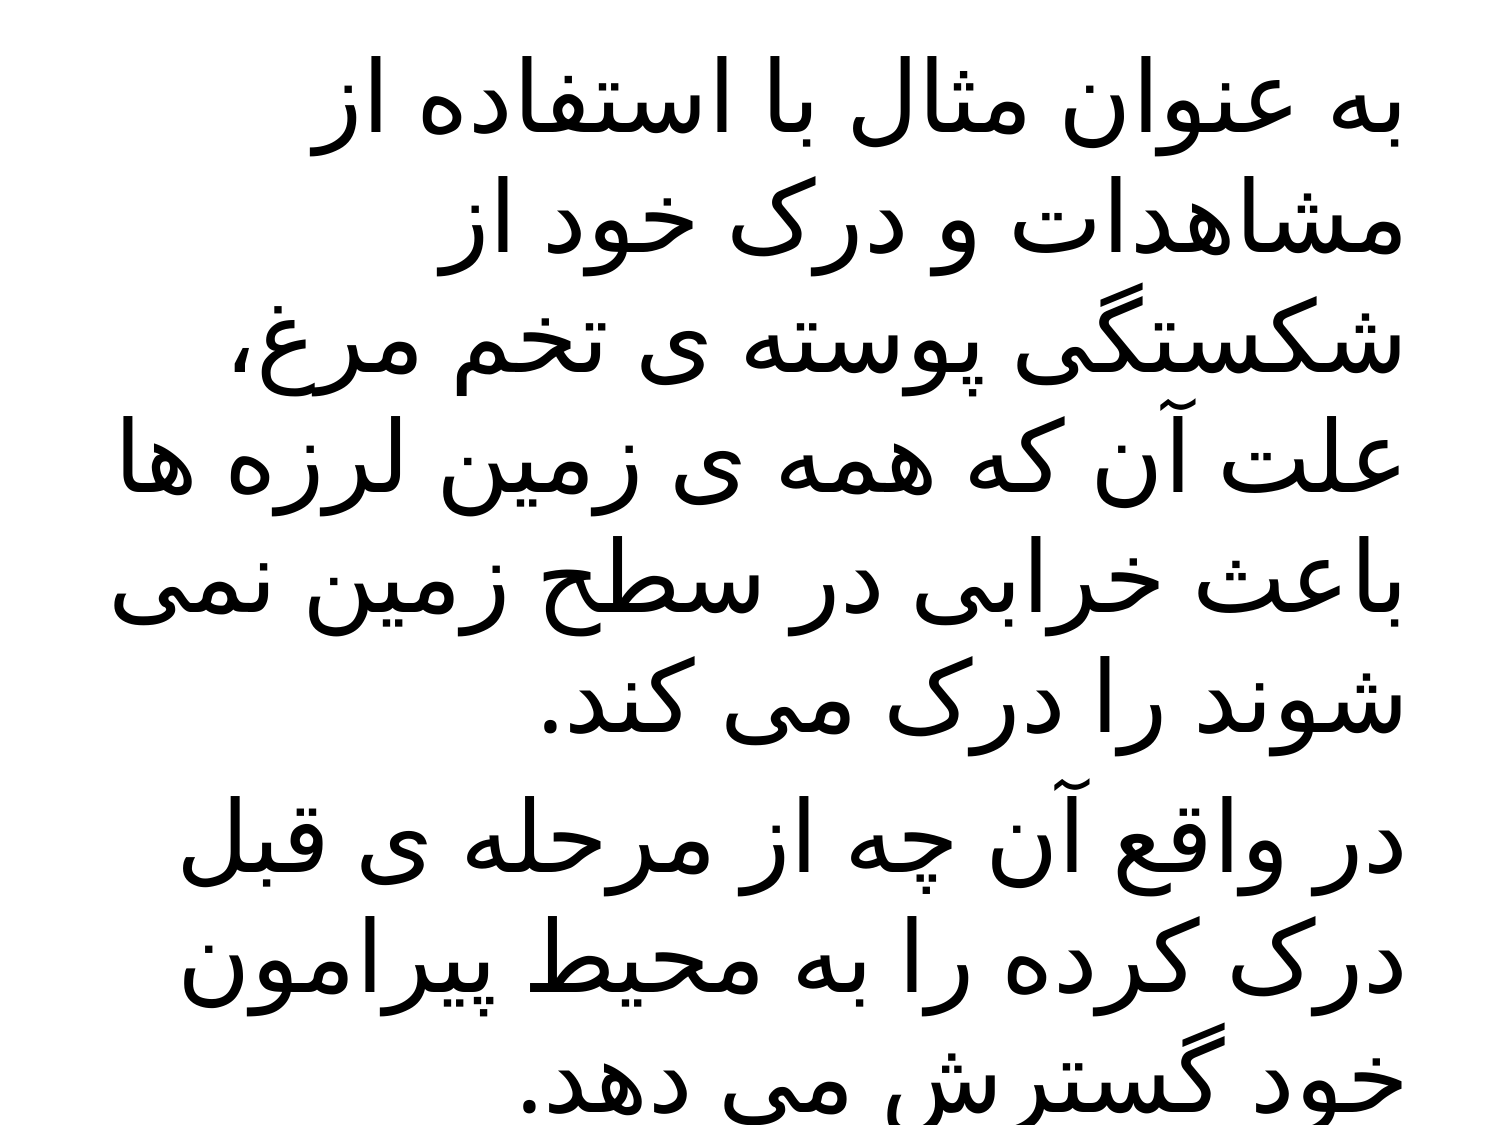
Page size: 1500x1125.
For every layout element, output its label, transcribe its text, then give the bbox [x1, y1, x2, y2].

list به عنوان مثال با استفاده از مشاهدات و درک خود از شکستگی پوسته ی تخم مرغ، علت آن که همه ی زمین لرزه ها باعث خرابی در سطح زمین نمی شوند را درک می کند. در واقع آن چه از مرحله ی قبل درک کرده را به محیط پیرامون خود گسترش می دهد. [75, 24, 1425, 1125]
